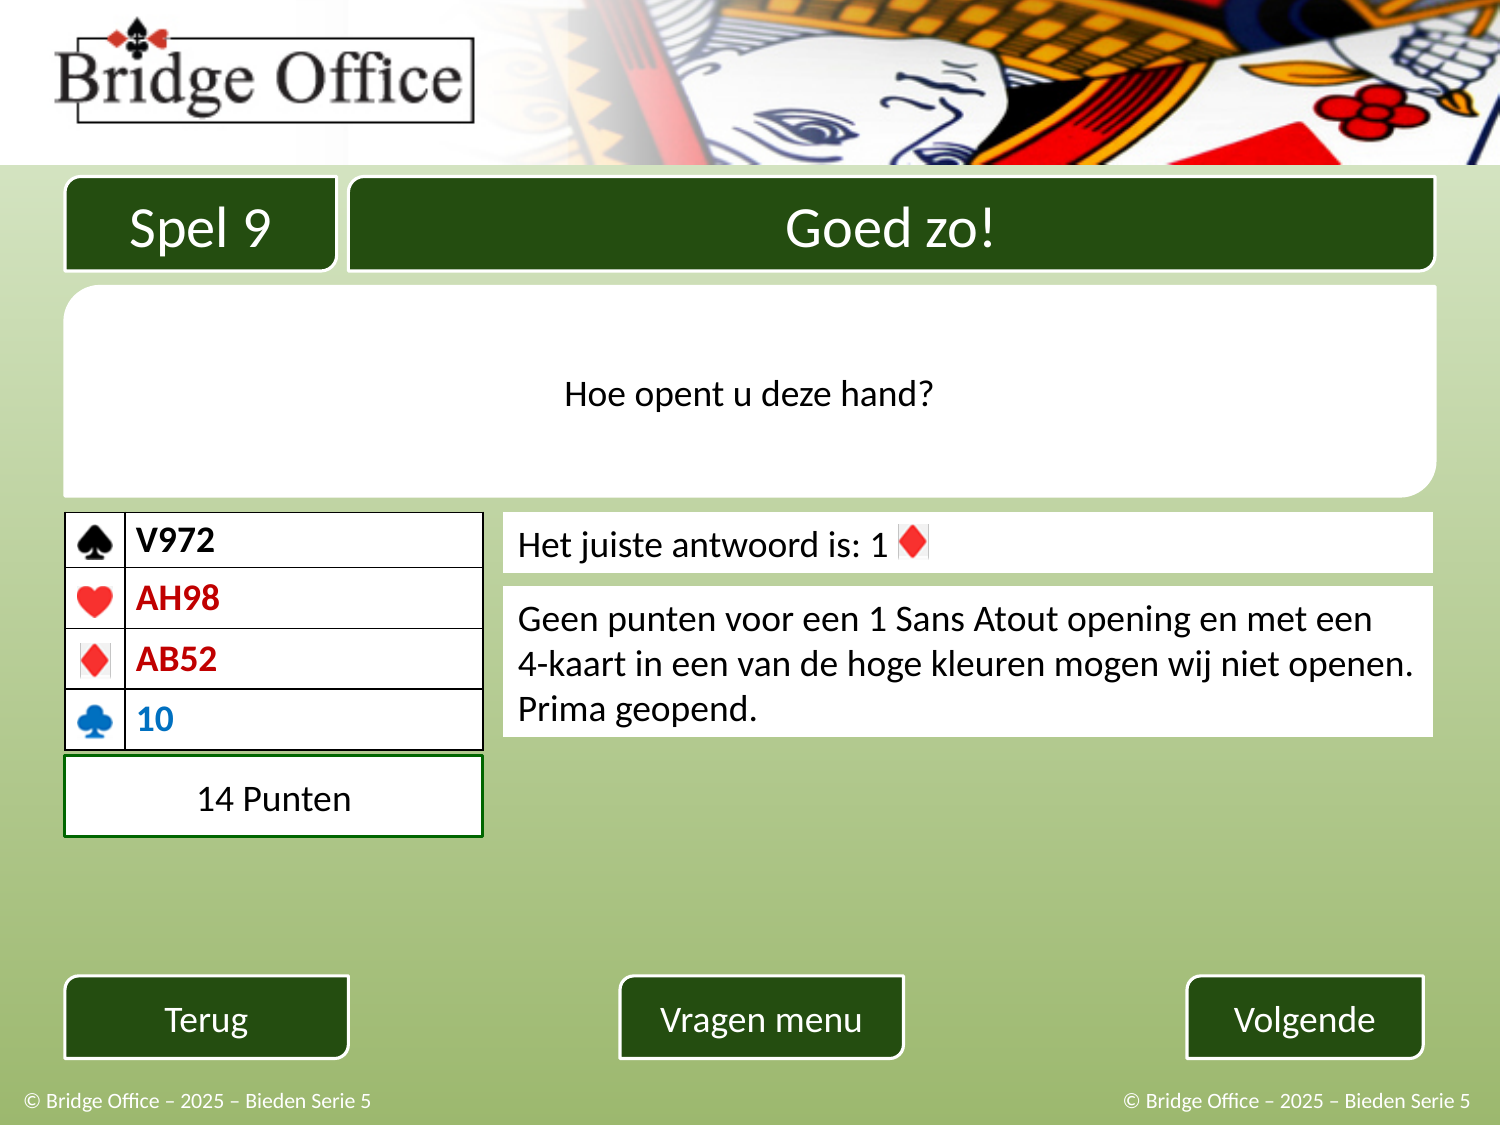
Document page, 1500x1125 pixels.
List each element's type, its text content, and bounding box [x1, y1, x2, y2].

table_cell AH98 [126, 568, 482, 628]
text_box Terug [63, 974, 350, 1061]
table_cell [66, 568, 124, 628]
text_box Volgende [1185, 974, 1425, 1061]
text_box Goed zo! [346, 179, 1437, 273]
text_box Vragen menu [618, 974, 906, 1061]
table_cell AB52 [126, 629, 482, 688]
table_cell 10 [126, 690, 482, 749]
picture [77, 524, 113, 561]
table_header V972 [126, 513, 482, 567]
table_cell [66, 629, 124, 688]
table_cell [66, 690, 124, 749]
picture [0, 0, 1500, 166]
picture [77, 585, 113, 618]
text_box © Bridge Office – 2025 – Bieden Serie 5 [8, 1079, 393, 1121]
text_box Het juiste antwoord is: 1 [503, 512, 1433, 573]
picture [77, 703, 113, 740]
text_box Spel 9 [63, 179, 339, 273]
text_box Geen punten voor een 1 Sans Atout opening en met een 4-kaart in een van de hoge kleuren mogen wij niet openen. Prima geopend. [503, 586, 1433, 737]
text_box 14 Punten [63, 754, 484, 838]
text_box Hoe opent u deze hand? [63, 284, 1437, 498]
table_header [66, 513, 124, 567]
text_box © Bridge Office – 2025 – Bieden Serie 5 [1107, 1079, 1500, 1121]
picture [77, 643, 113, 679]
picture [895, 524, 932, 561]
